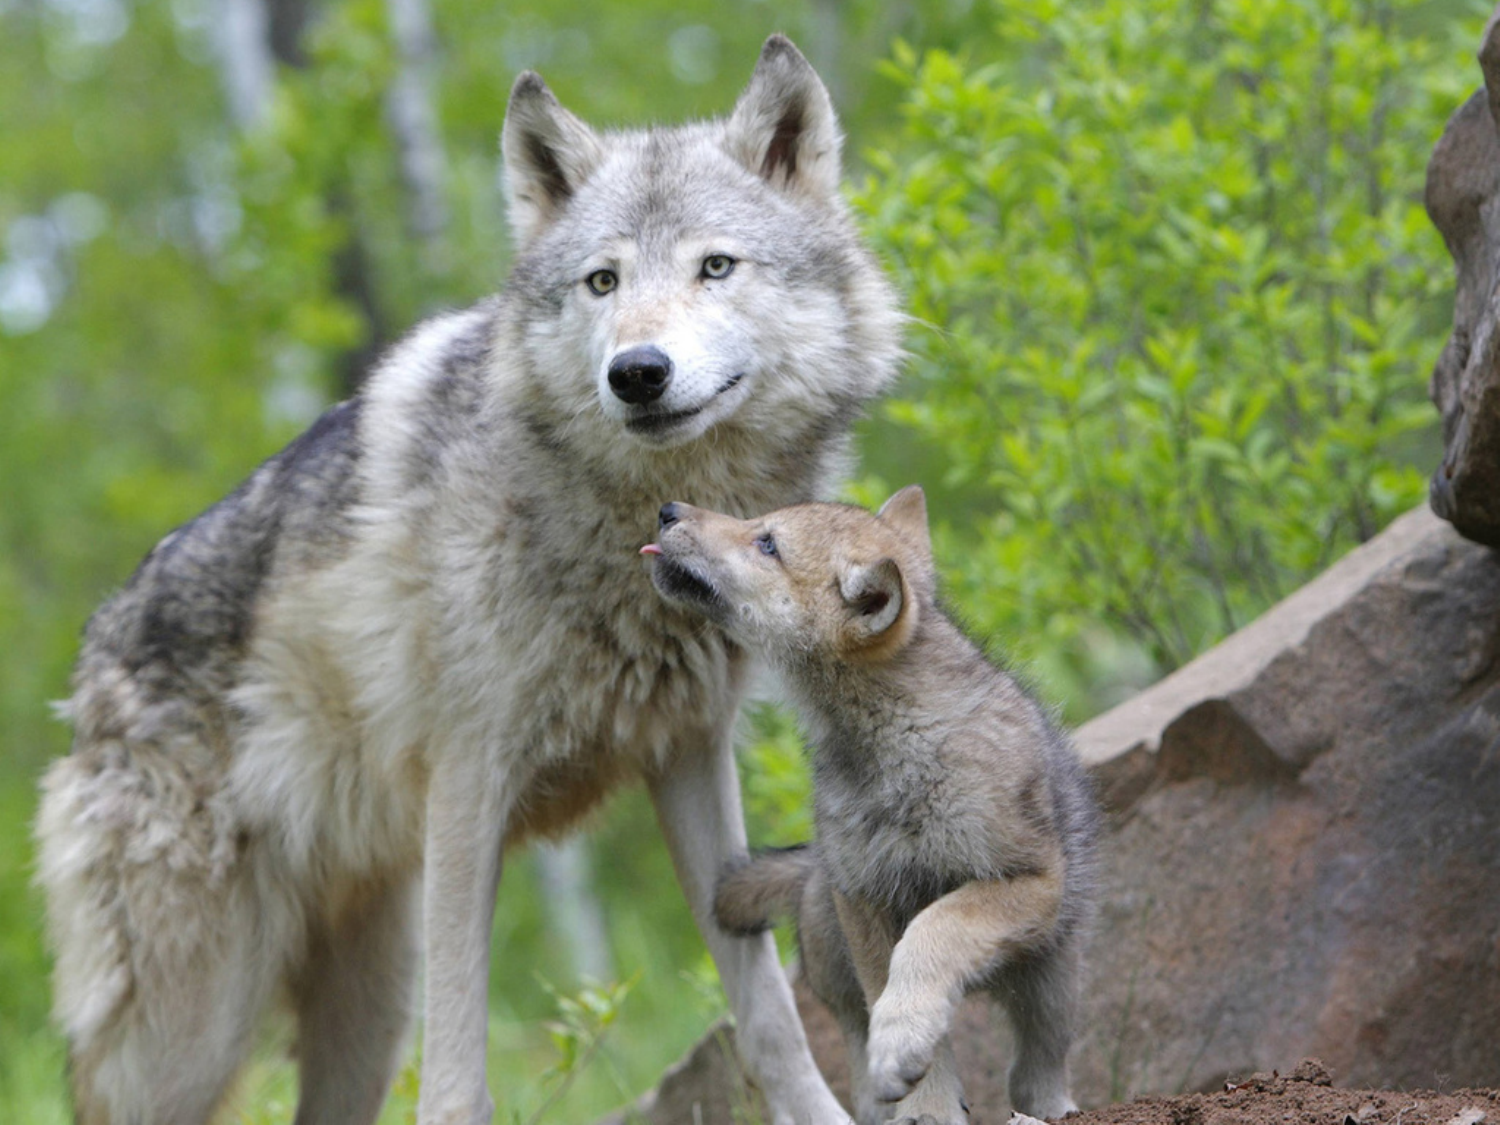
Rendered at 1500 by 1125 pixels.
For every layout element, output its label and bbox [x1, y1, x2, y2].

list [0, 0, 1500, 1125]
